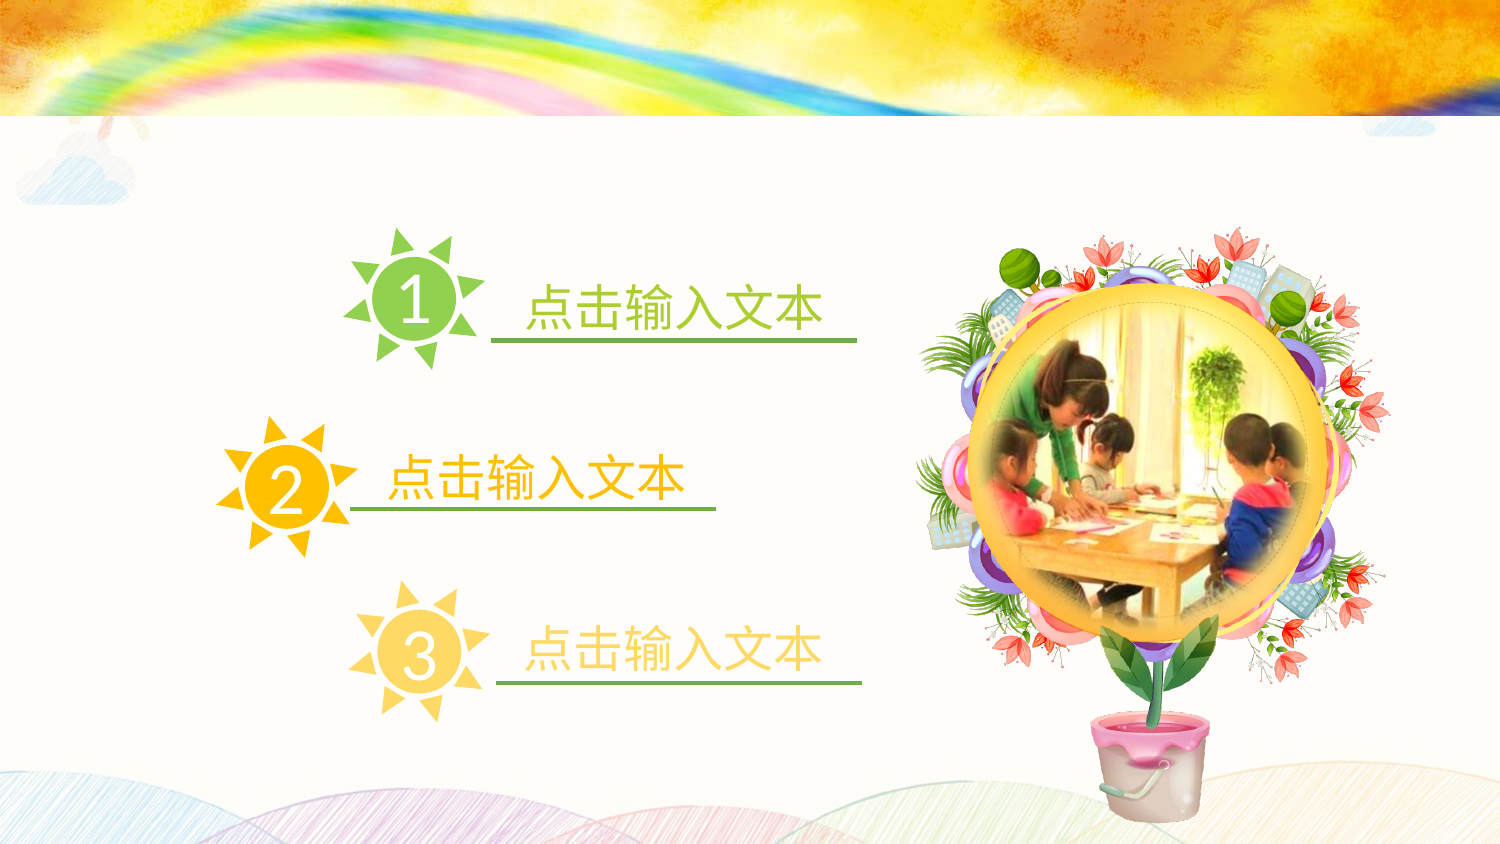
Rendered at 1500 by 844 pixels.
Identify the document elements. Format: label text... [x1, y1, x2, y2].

text_box [375, 331, 402, 364]
text_box [454, 663, 485, 691]
text_box [287, 538, 310, 561]
text_box [441, 586, 459, 619]
text_box 2 [253, 432, 321, 538]
text_box [310, 421, 326, 455]
text_box [392, 225, 408, 240]
text_box [454, 626, 463, 677]
text_box [221, 447, 253, 475]
picture [0, 0, 1500, 116]
text_box [321, 498, 353, 526]
text_box [243, 460, 253, 514]
text_box 3 [385, 598, 454, 704]
text_box 点击输入文本 [510, 268, 840, 340]
text_box [345, 649, 378, 677]
text_box [380, 684, 400, 717]
text_box [443, 233, 453, 267]
text_box [328, 462, 361, 489]
text_box [248, 519, 269, 552]
text_box [321, 460, 331, 514]
text_box 点击输入文本 [508, 609, 839, 683]
text_box 点击输入文本 [371, 510, 702, 514]
text_box [455, 274, 488, 301]
text_box [213, 484, 246, 512]
text_box [349, 259, 379, 287]
text_box [340, 296, 373, 324]
picture [904, 226, 1397, 827]
text_box 点击输入文本 [371, 438, 702, 509]
text_box [264, 413, 284, 432]
text_box [448, 310, 480, 338]
text_box [461, 627, 493, 654]
text_box 1 [379, 240, 448, 346]
text_box [371, 274, 379, 324]
text_box [448, 272, 458, 326]
text_box [412, 346, 438, 373]
text_box [354, 612, 385, 640]
text_box [420, 704, 442, 726]
text_box [397, 578, 417, 598]
text_box [376, 625, 385, 678]
